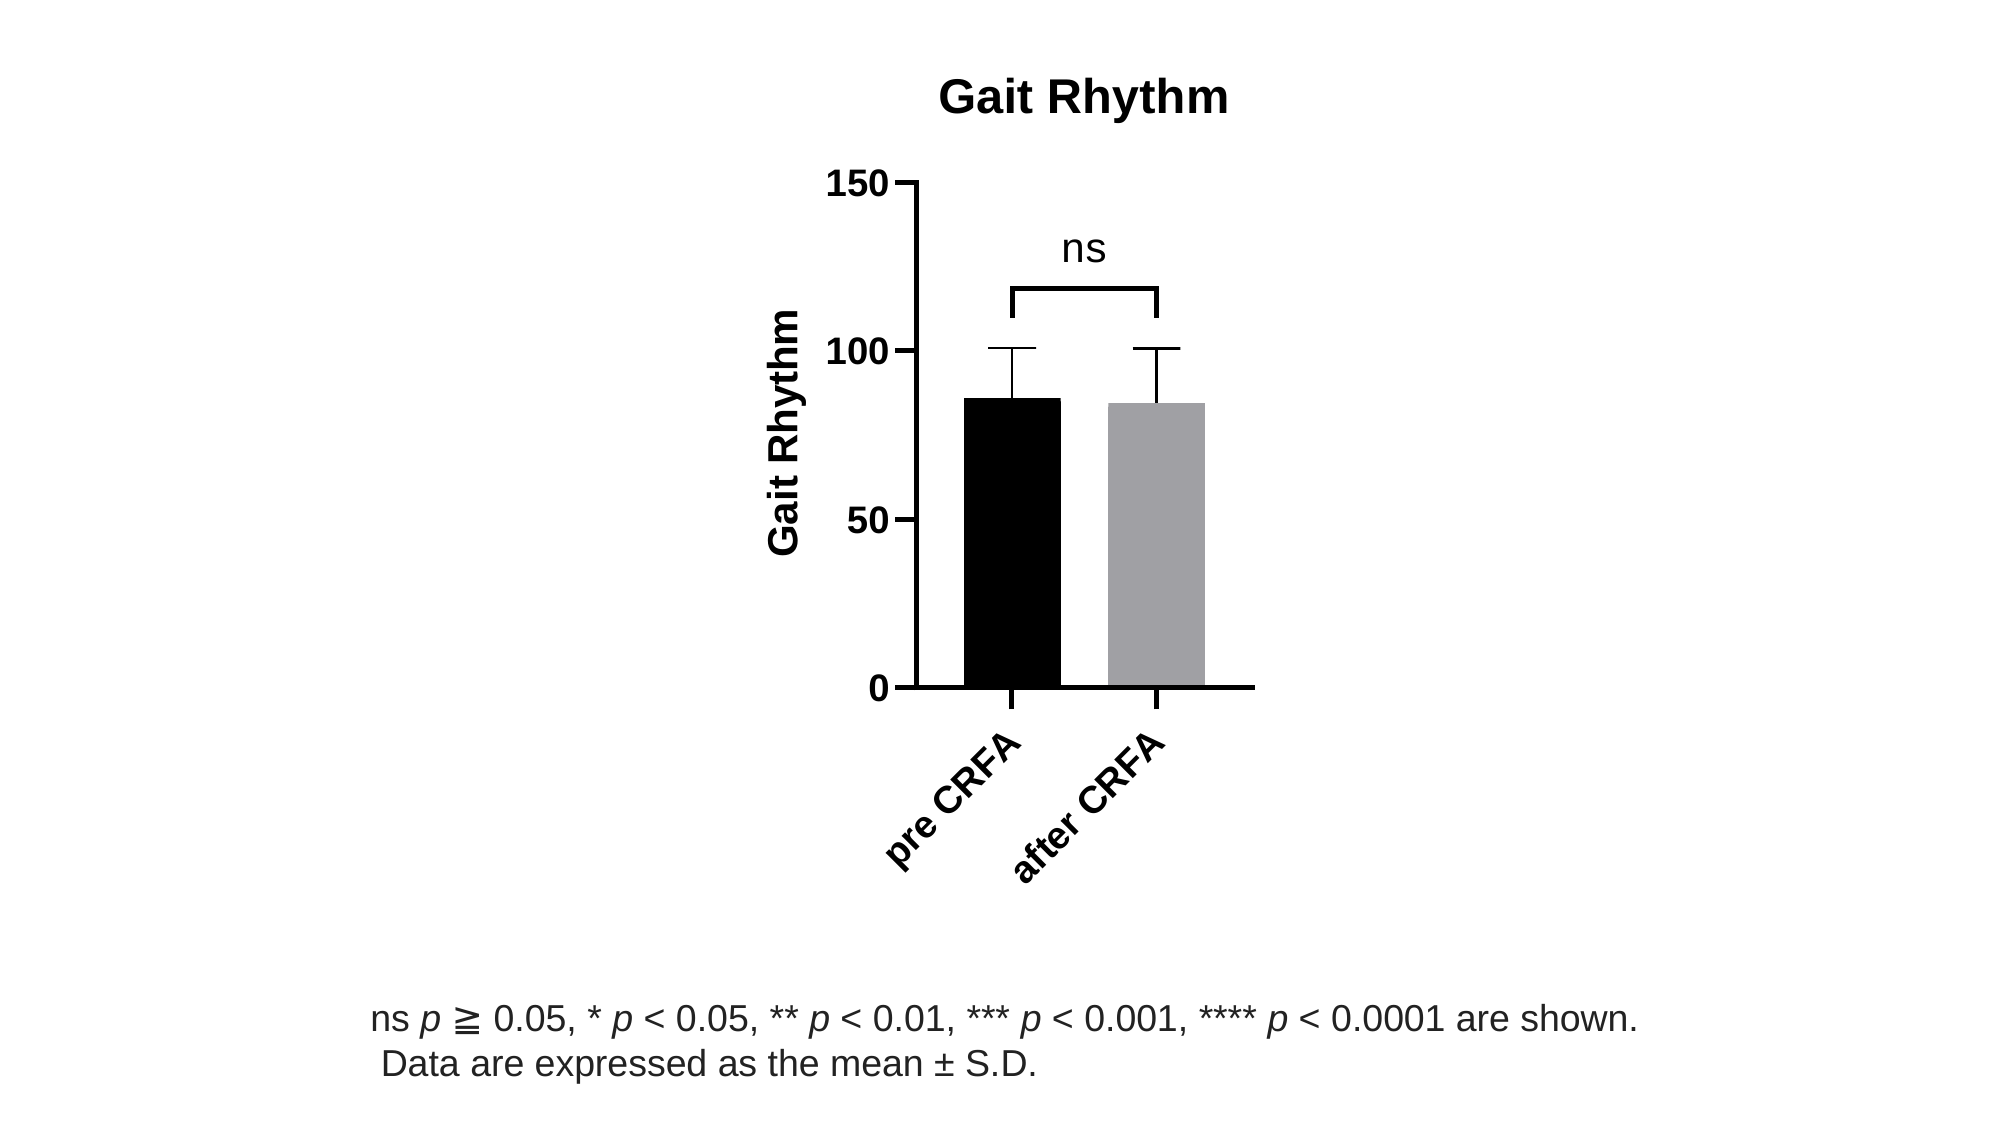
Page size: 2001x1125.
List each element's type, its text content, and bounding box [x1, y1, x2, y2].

text_box ns p ≧ 0.05, * p < 0.05, ** p < 0.01, *** p < 0.001, **** p < 0.0001 are shown. Data are expressed as the mean ± S.D. [355, 987, 1842, 1092]
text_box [721, 32, 1279, 920]
